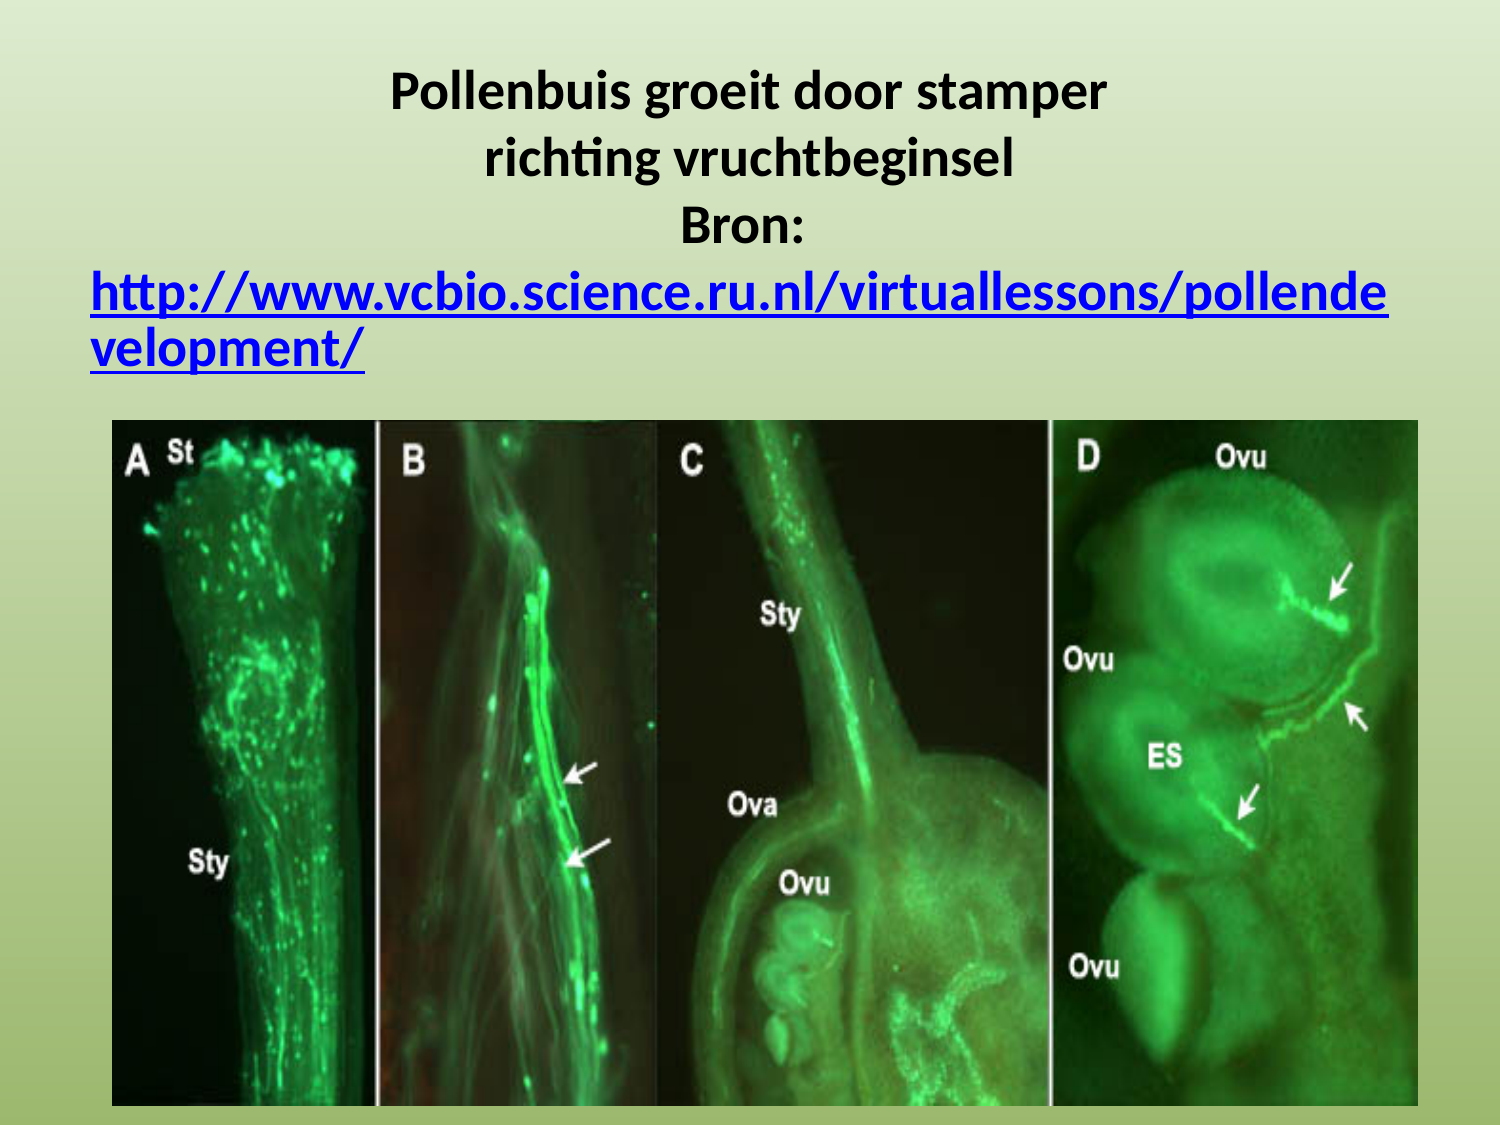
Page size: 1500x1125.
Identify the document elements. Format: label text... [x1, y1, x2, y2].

title Pollenbuis groeit door stamper richting vruchtbeginsel Bron: http://www.vcbio.science.ru.nl/virtuallessons/pollendevelopment/ [75, 45, 1425, 398]
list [111, 420, 1418, 1107]
